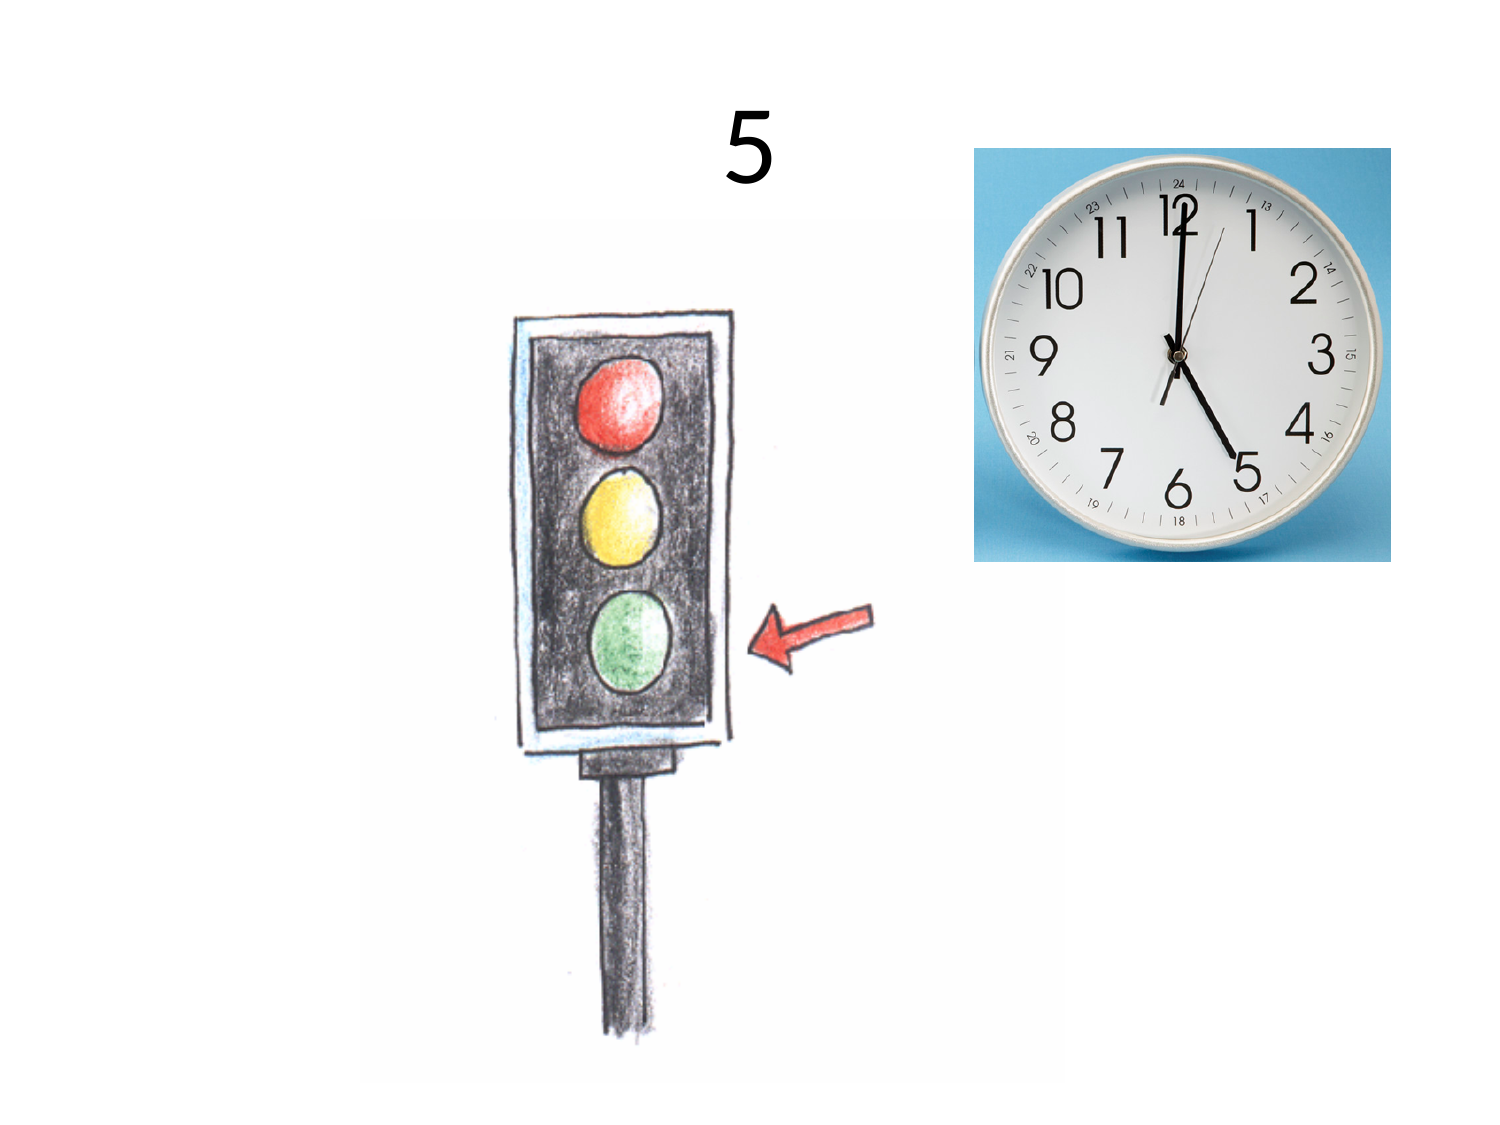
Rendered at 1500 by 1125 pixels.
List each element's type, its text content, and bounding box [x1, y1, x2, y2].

picture [359, 148, 1391, 1083]
title 5 [75, 45, 1425, 233]
